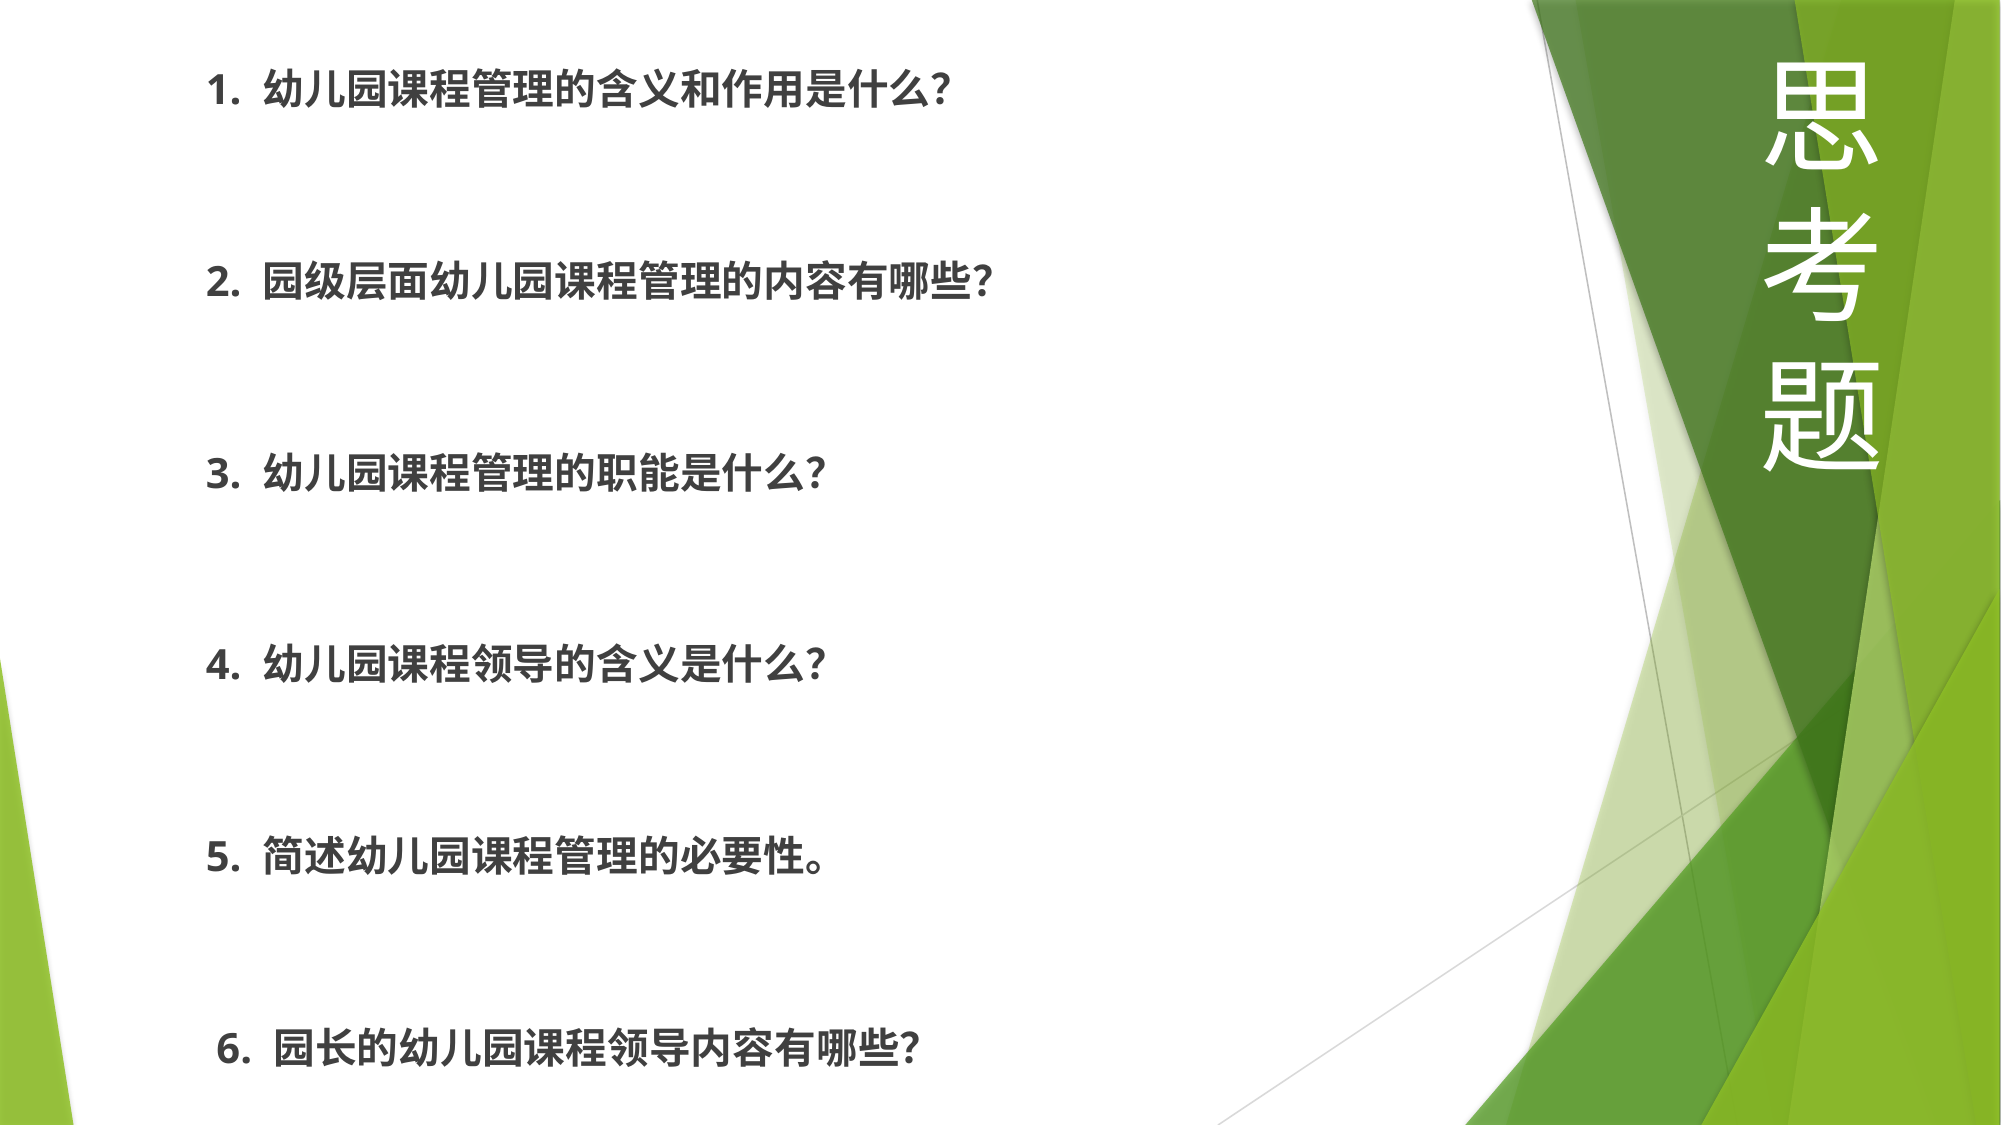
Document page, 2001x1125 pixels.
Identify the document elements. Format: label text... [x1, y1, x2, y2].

list 1. 幼儿园课程管理的含义和作用是什么？ 2. 园级层面幼儿园课程管理的内容有哪些？ 3. 幼儿园课程管理的职能是什么？ 4. 幼儿园课程领导的含义是什么？ 5. 简述幼儿园课程管理的必要性。 6. 园长的幼儿园课程领导内容有哪些？ [190, 30, 1412, 1081]
text_box 思考题 [1745, 30, 1919, 496]
